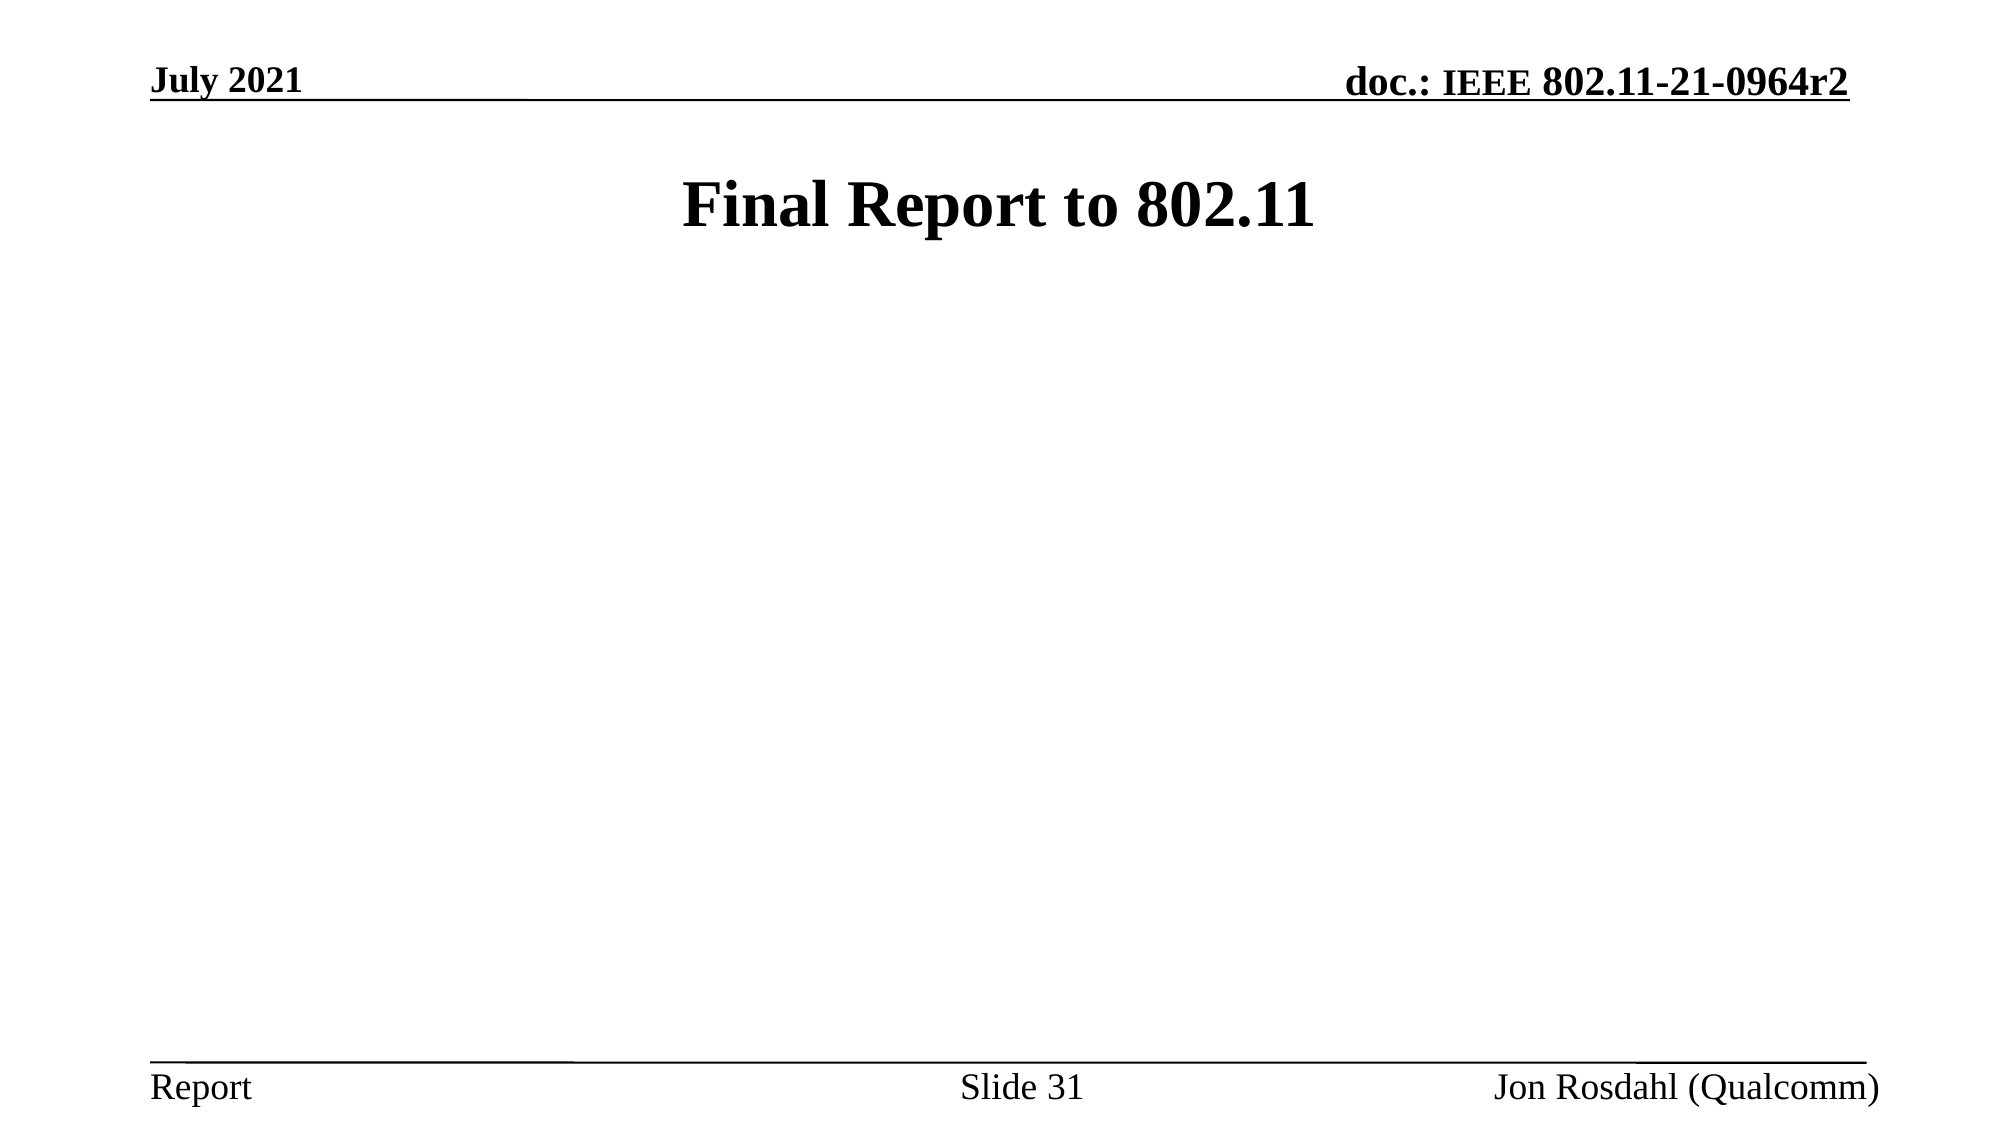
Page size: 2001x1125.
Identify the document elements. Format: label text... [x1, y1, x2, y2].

slide_number Slide 31 [950, 1061, 1095, 1125]
footer Jon Rosdahl (Qualcomm) [1436, 1061, 1881, 1108]
title Final Report to 802.11 [149, 112, 1850, 288]
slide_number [149, 49, 431, 100]
